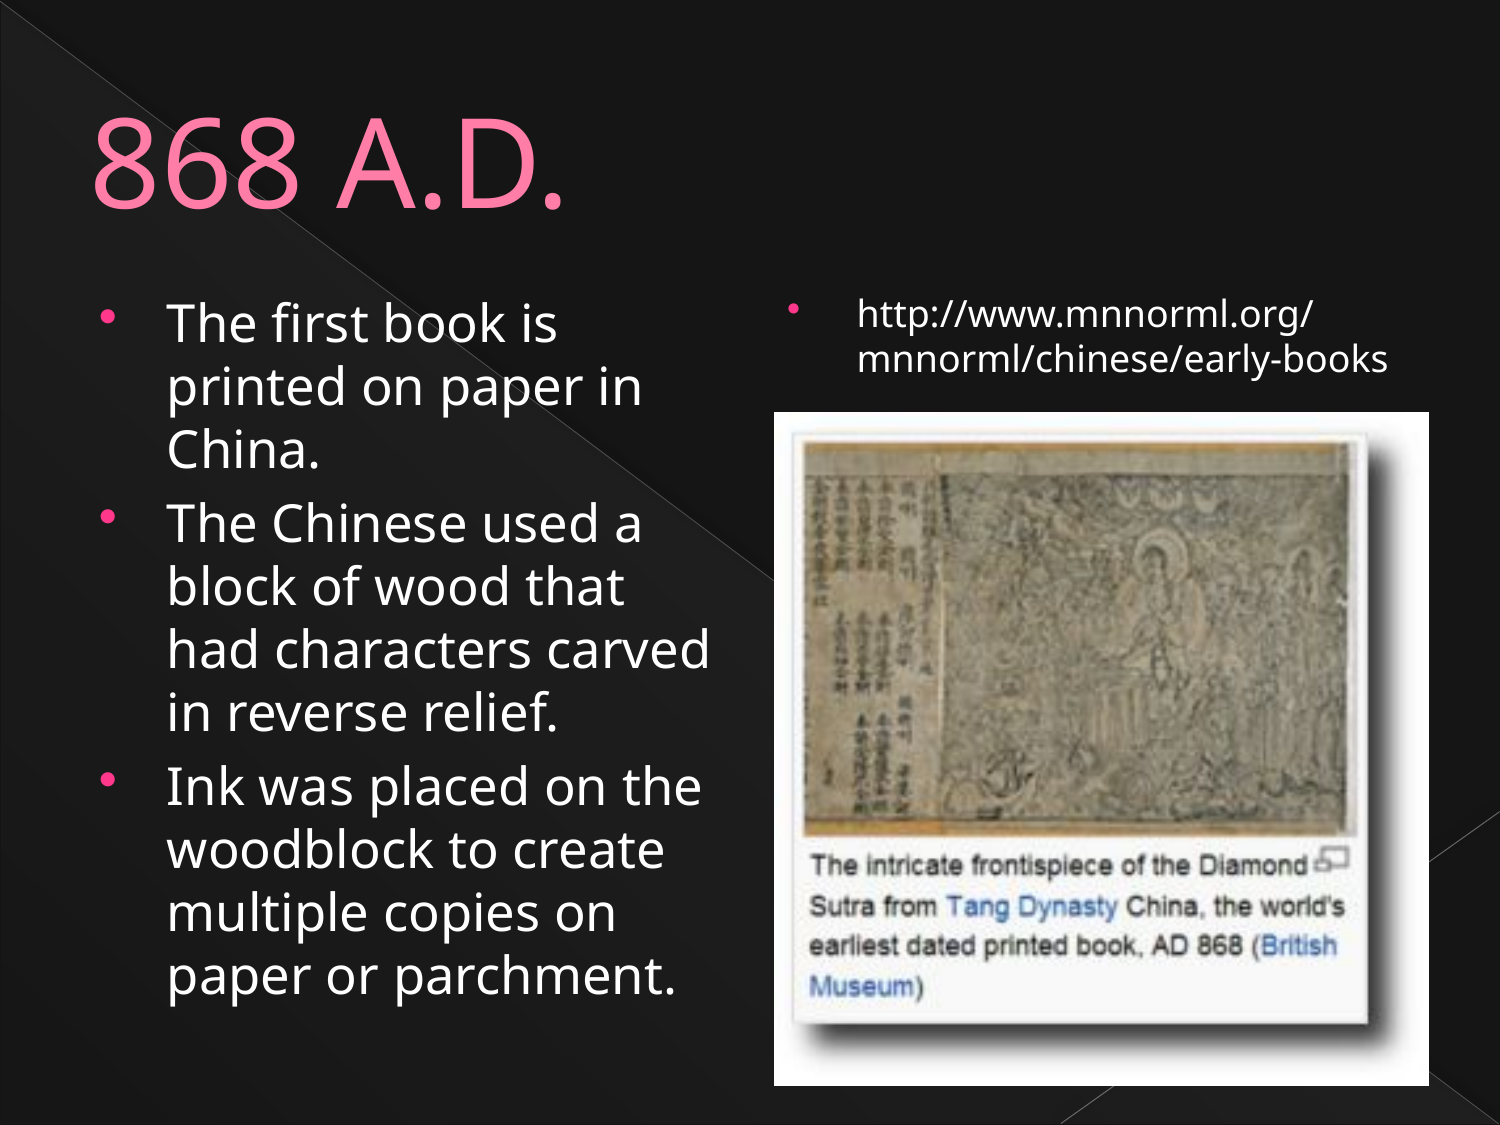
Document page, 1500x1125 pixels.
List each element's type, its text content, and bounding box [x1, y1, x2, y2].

title 868 A.D. [75, 43, 1425, 274]
list http://www.mnnorml.org/mnnorml/chinese/early-books [762, 282, 1425, 1025]
list The first book is printed on paper in China. The Chinese used a block of wood that had characters carved in reverse relief. Ink was placed on the woodblock to create multiple copies on paper or parchment. [75, 282, 738, 1025]
picture [774, 412, 1429, 1086]
